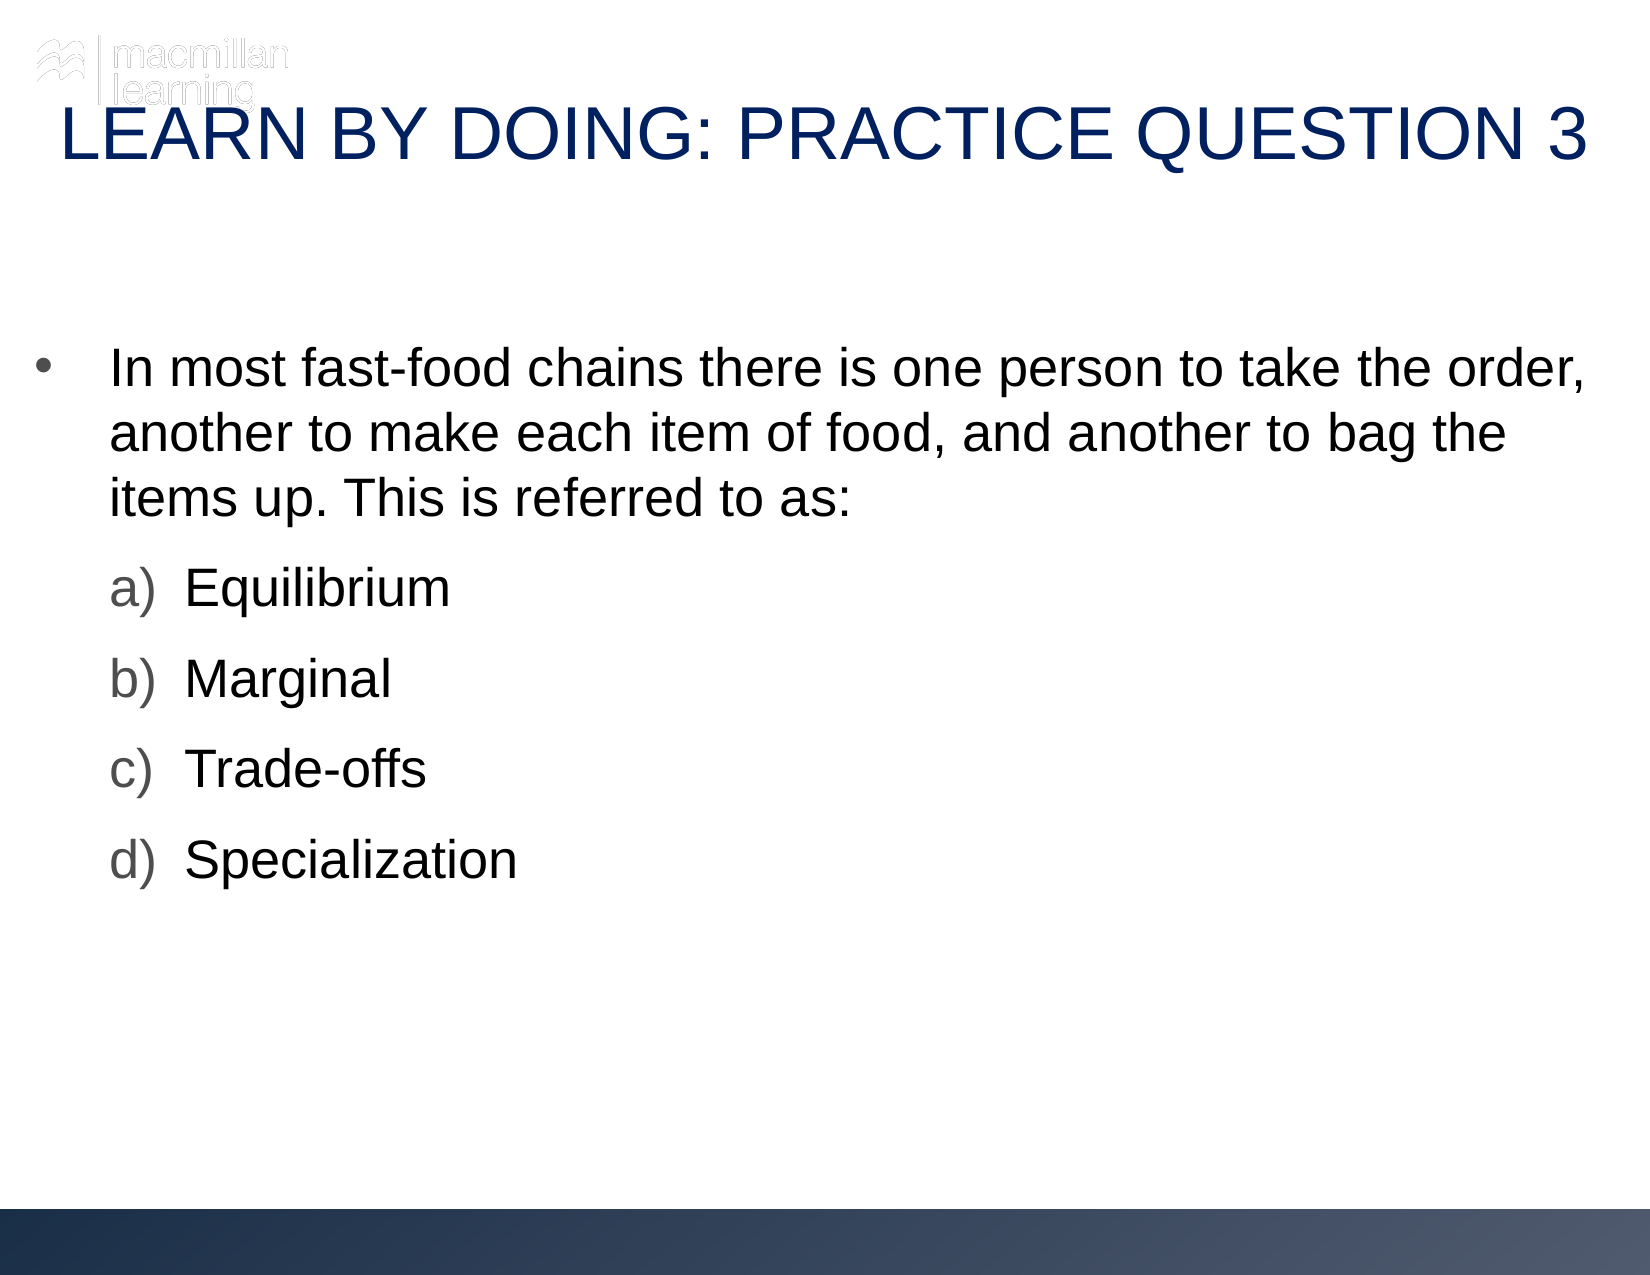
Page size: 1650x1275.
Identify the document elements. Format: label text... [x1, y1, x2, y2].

list In most fast-food chains there is one person to take the order, another to make each item of food, and another to bag the items up. This is referred to as: Equilibrium Marginal Trade-offs Specialization [19, 317, 1628, 1097]
title LEARN BY DOING: PRACTICE QUESTION 3 [0, 62, 1650, 197]
picture [37, 35, 288, 62]
